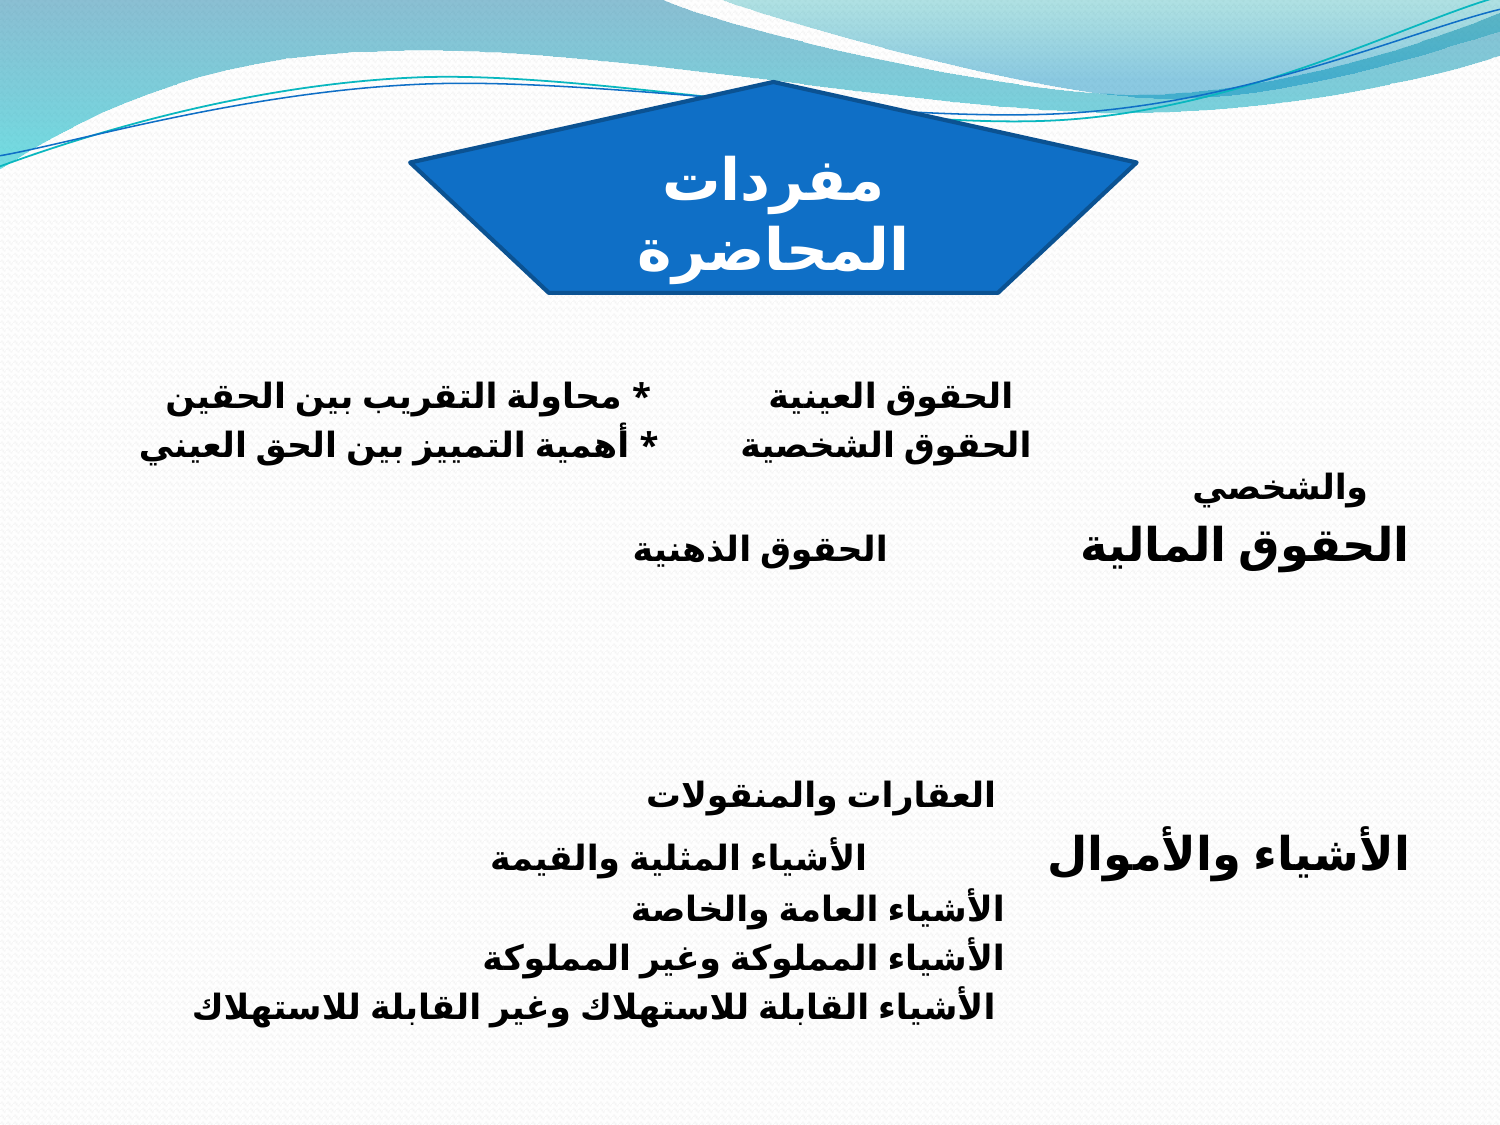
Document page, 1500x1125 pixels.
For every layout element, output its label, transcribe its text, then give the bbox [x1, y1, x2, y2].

text_box مفردات المحاضرة [408, 79, 1139, 295]
list الحقوق العينية * محاولة التقريب بين الحقين الحقوق الشخصية * أهمية التمييز بين الحق العيني والشخصي الحقوق المالية الحقوق الذهنية العقارات والمنقولات الأشياء والأموال الأشياء المثلية والقيمة الأشياء العامة والخاصة الأشياء المملوكة وغير المملوكة الأشياء القابلة للاستهلاك وغير القابلة للاستهلاك [75, 317, 1425, 1038]
